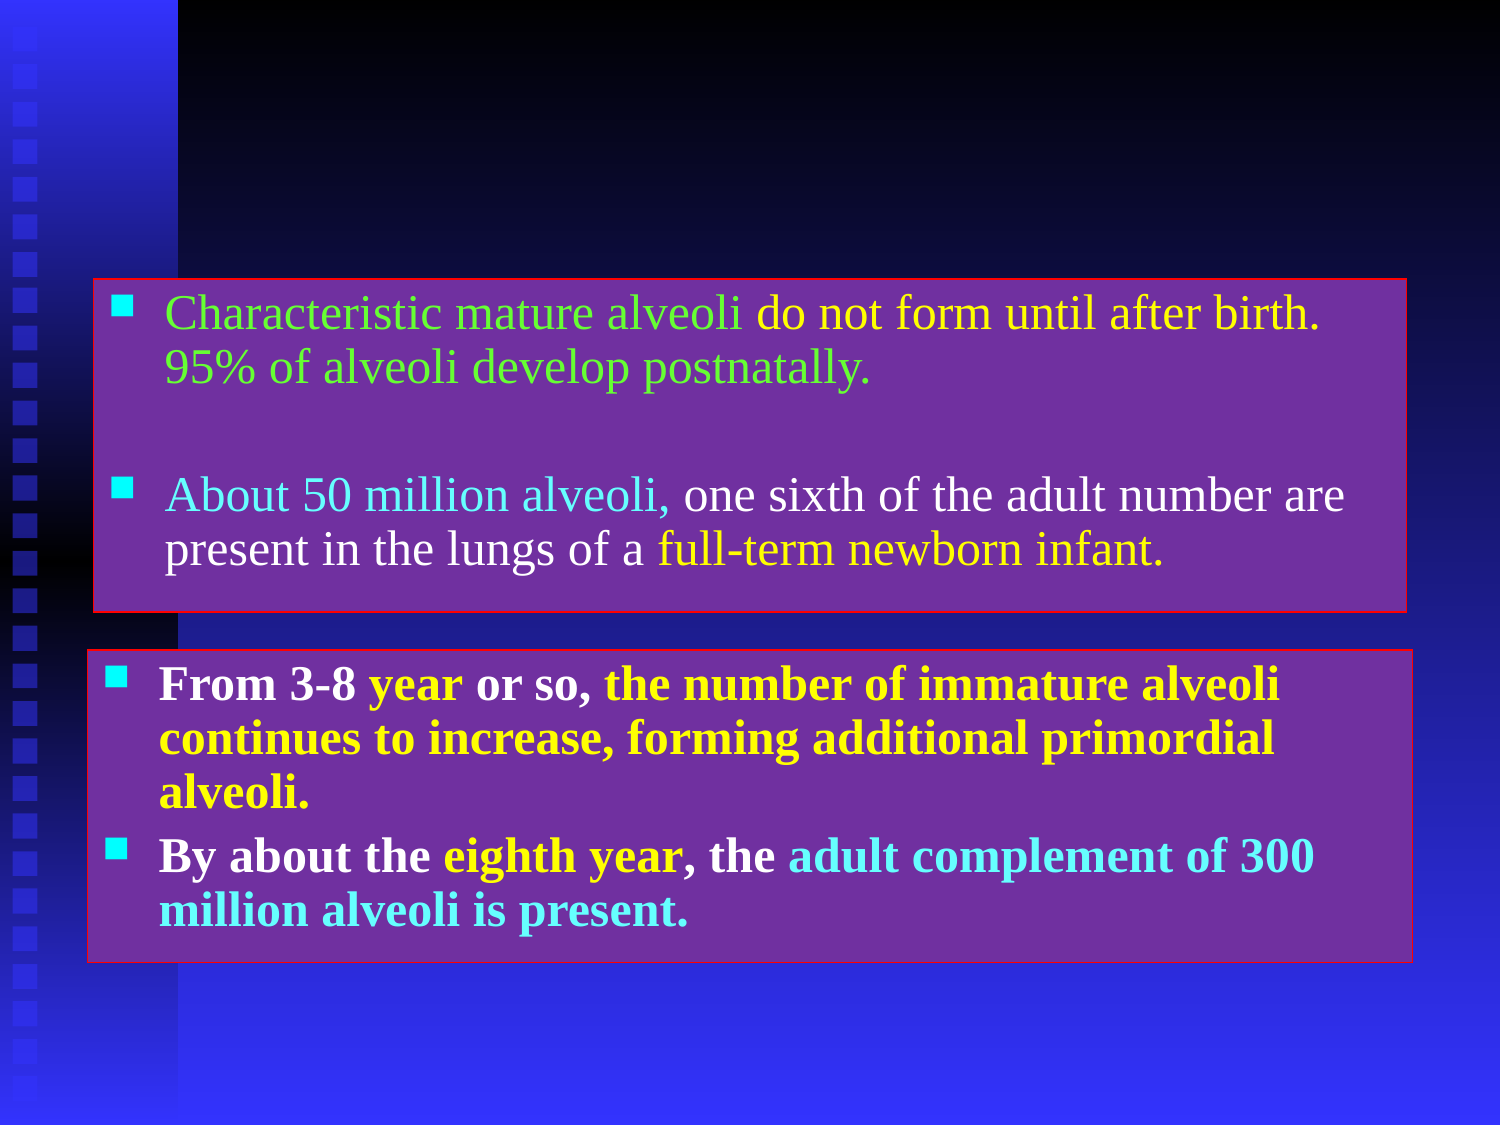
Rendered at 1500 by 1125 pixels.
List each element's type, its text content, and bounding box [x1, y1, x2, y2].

text_box Characteristic mature alveoli do not form until after birth. 95% of alveoli develop postnatally. About 50 million alveoli, one sixth of the adult number are present in the lungs of a full-term newborn infant. [93, 278, 1407, 613]
text_box From 3-8 year or so, the number of immature alveoli continues to increase, forming additional primordial alveoli. By about the eighth year, the adult complement of 300 million alveoli is present. [87, 649, 1413, 963]
